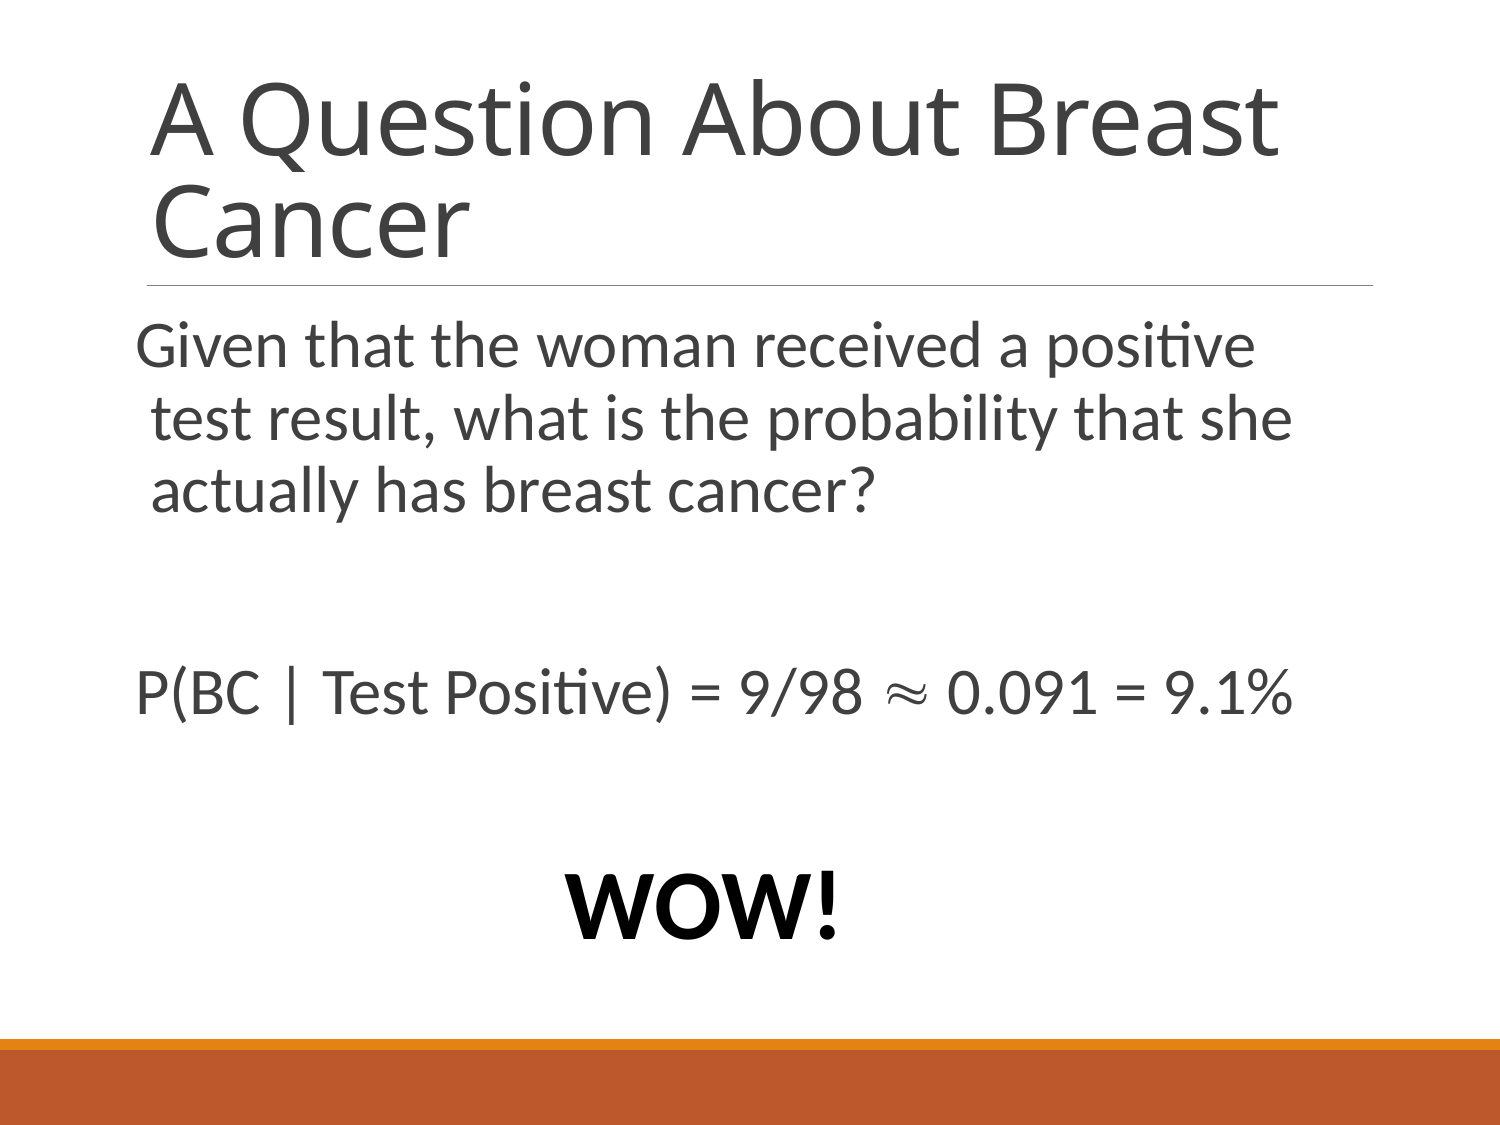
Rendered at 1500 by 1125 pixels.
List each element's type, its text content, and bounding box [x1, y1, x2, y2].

list Given that the woman received a positive test result, what is the probability that she actually has breast cancer? P(BC | Test Positive) = 9/98  0.091 = 9.1% [135, 302, 1373, 963]
text_box WOW! [507, 832, 902, 967]
title A Question About Breast Cancer [135, 47, 1373, 285]
